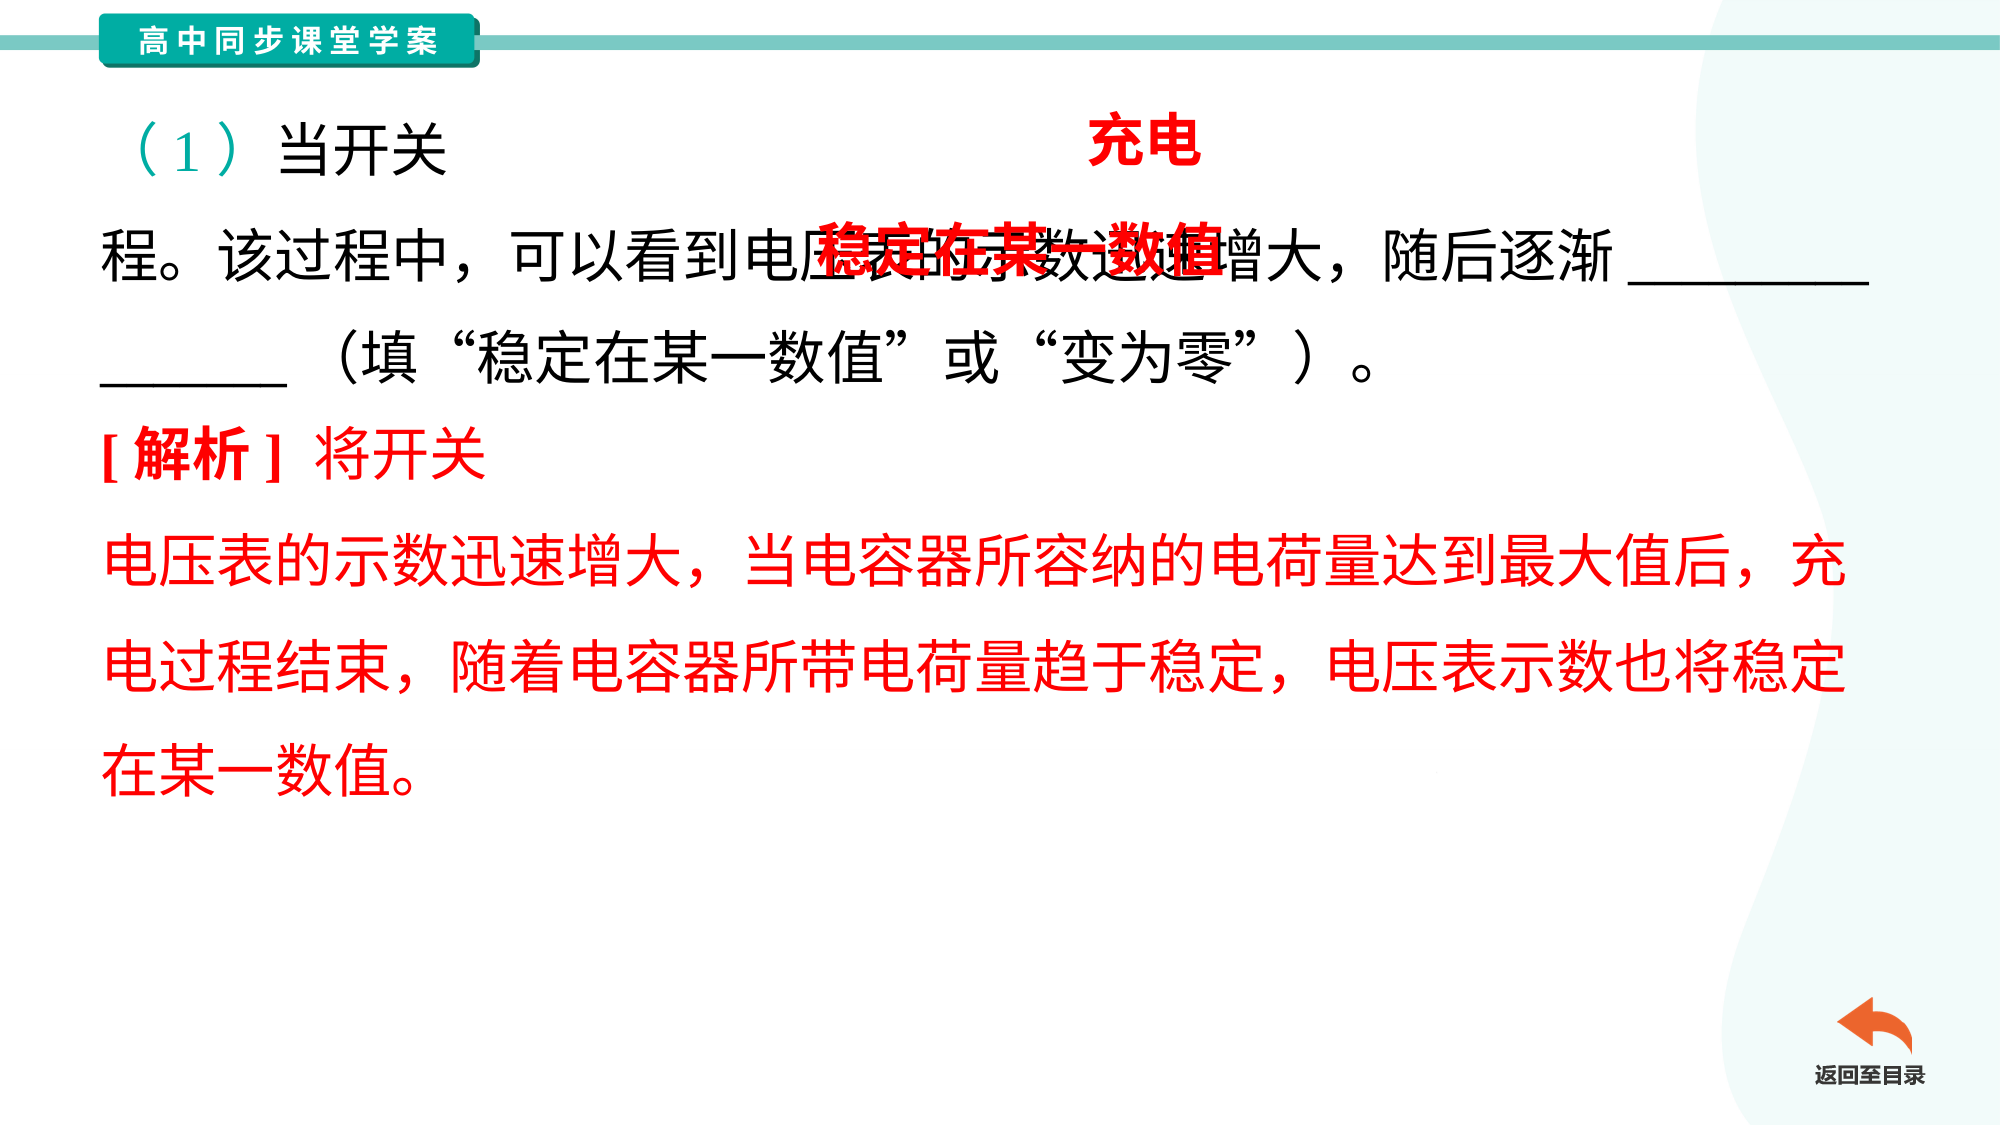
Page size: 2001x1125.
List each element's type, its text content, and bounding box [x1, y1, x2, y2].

text_box 稳定在某一数值 [100, 177, 1899, 376]
text_box 充电 [1064, 71, 1224, 163]
picture [0, 0, 2000, 1125]
